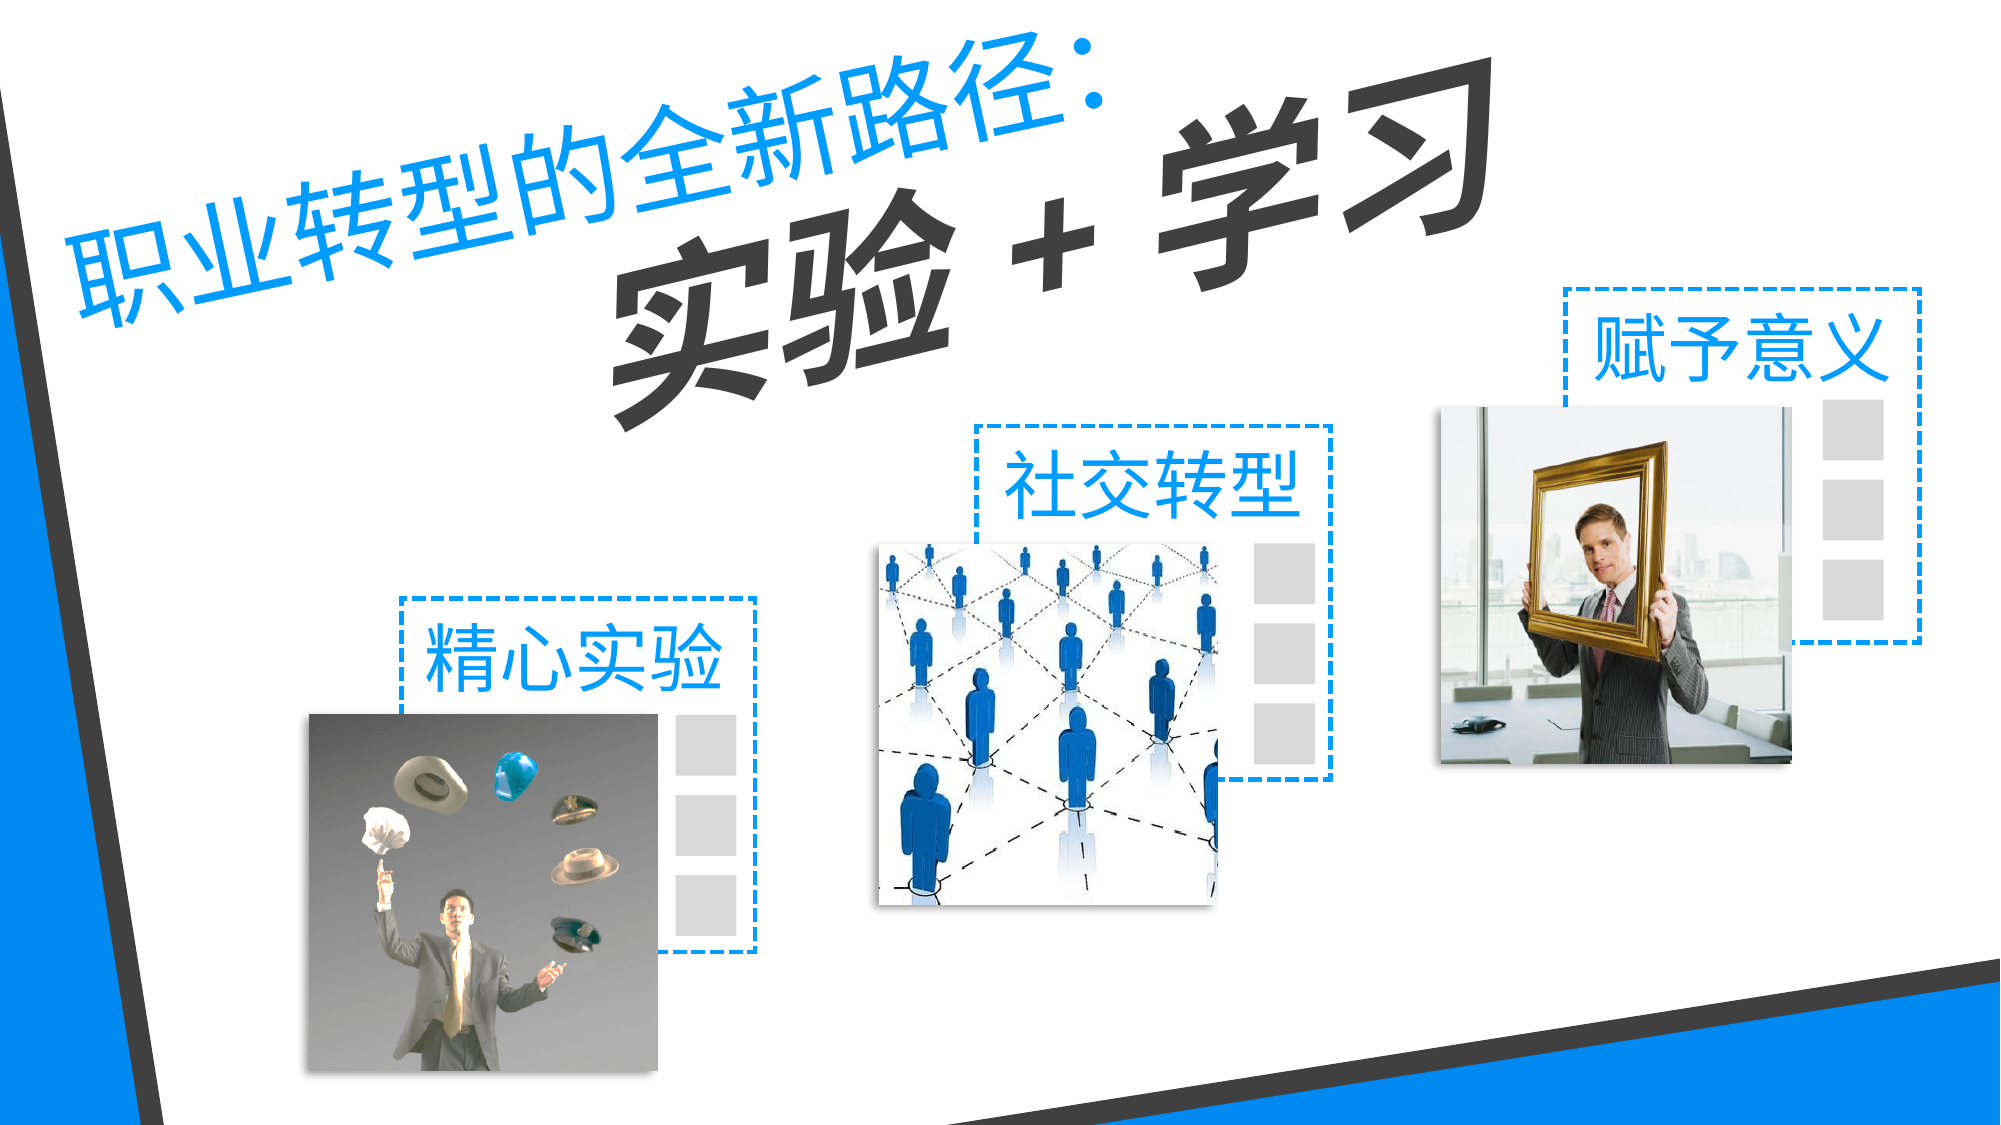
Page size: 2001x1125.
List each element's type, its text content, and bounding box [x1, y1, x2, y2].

text_box [946, 957, 2000, 1125]
text_box [0, 226, 142, 1125]
text_box [1092, 980, 2000, 1125]
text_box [878, 426, 1331, 905]
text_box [1441, 288, 1920, 764]
text_box [0, 81, 165, 1125]
text_box 职业转型的全新路径： [39, 0, 1192, 360]
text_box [309, 598, 756, 1071]
text_box 实验+学习 [540, 14, 1530, 469]
